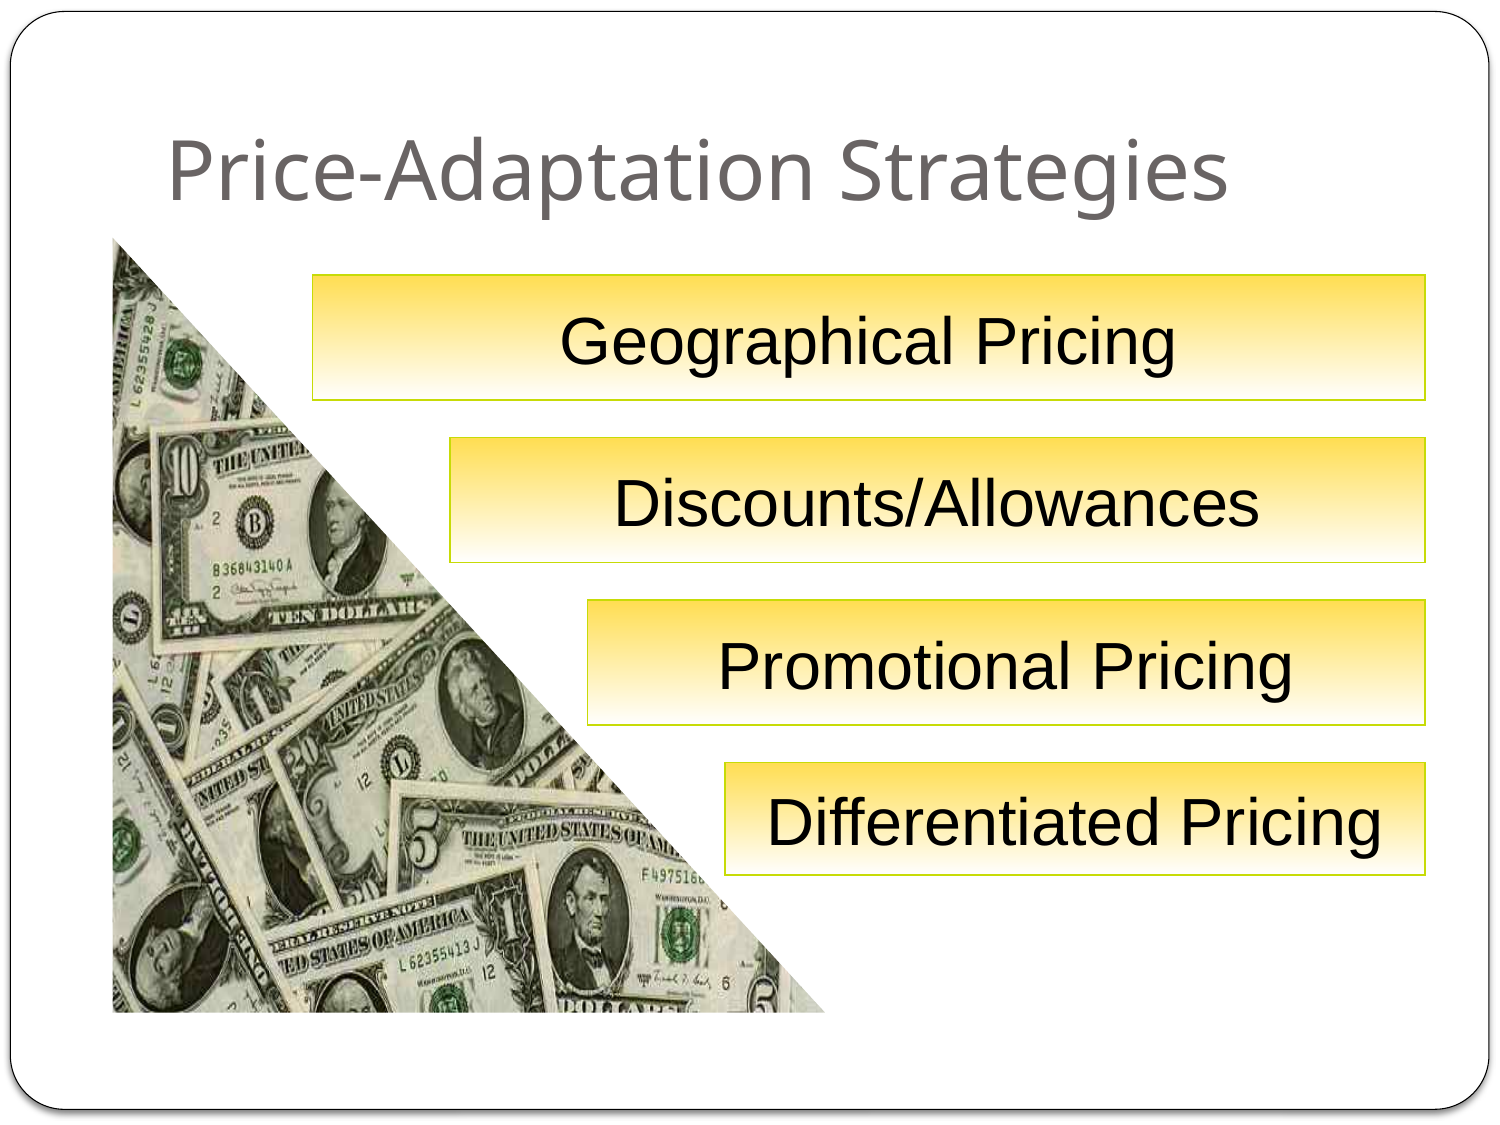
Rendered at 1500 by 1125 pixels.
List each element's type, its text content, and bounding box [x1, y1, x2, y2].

title Price-Adaptation Strategies [149, 44, 1426, 233]
text_box [112, 237, 826, 1013]
text_box Differentiated Pricing [725, 762, 1425, 875]
text_box Promotional Pricing [587, 600, 1425, 725]
text_box Discounts/Allowances [449, 437, 1425, 563]
text_box Geographical Pricing [312, 275, 1425, 400]
